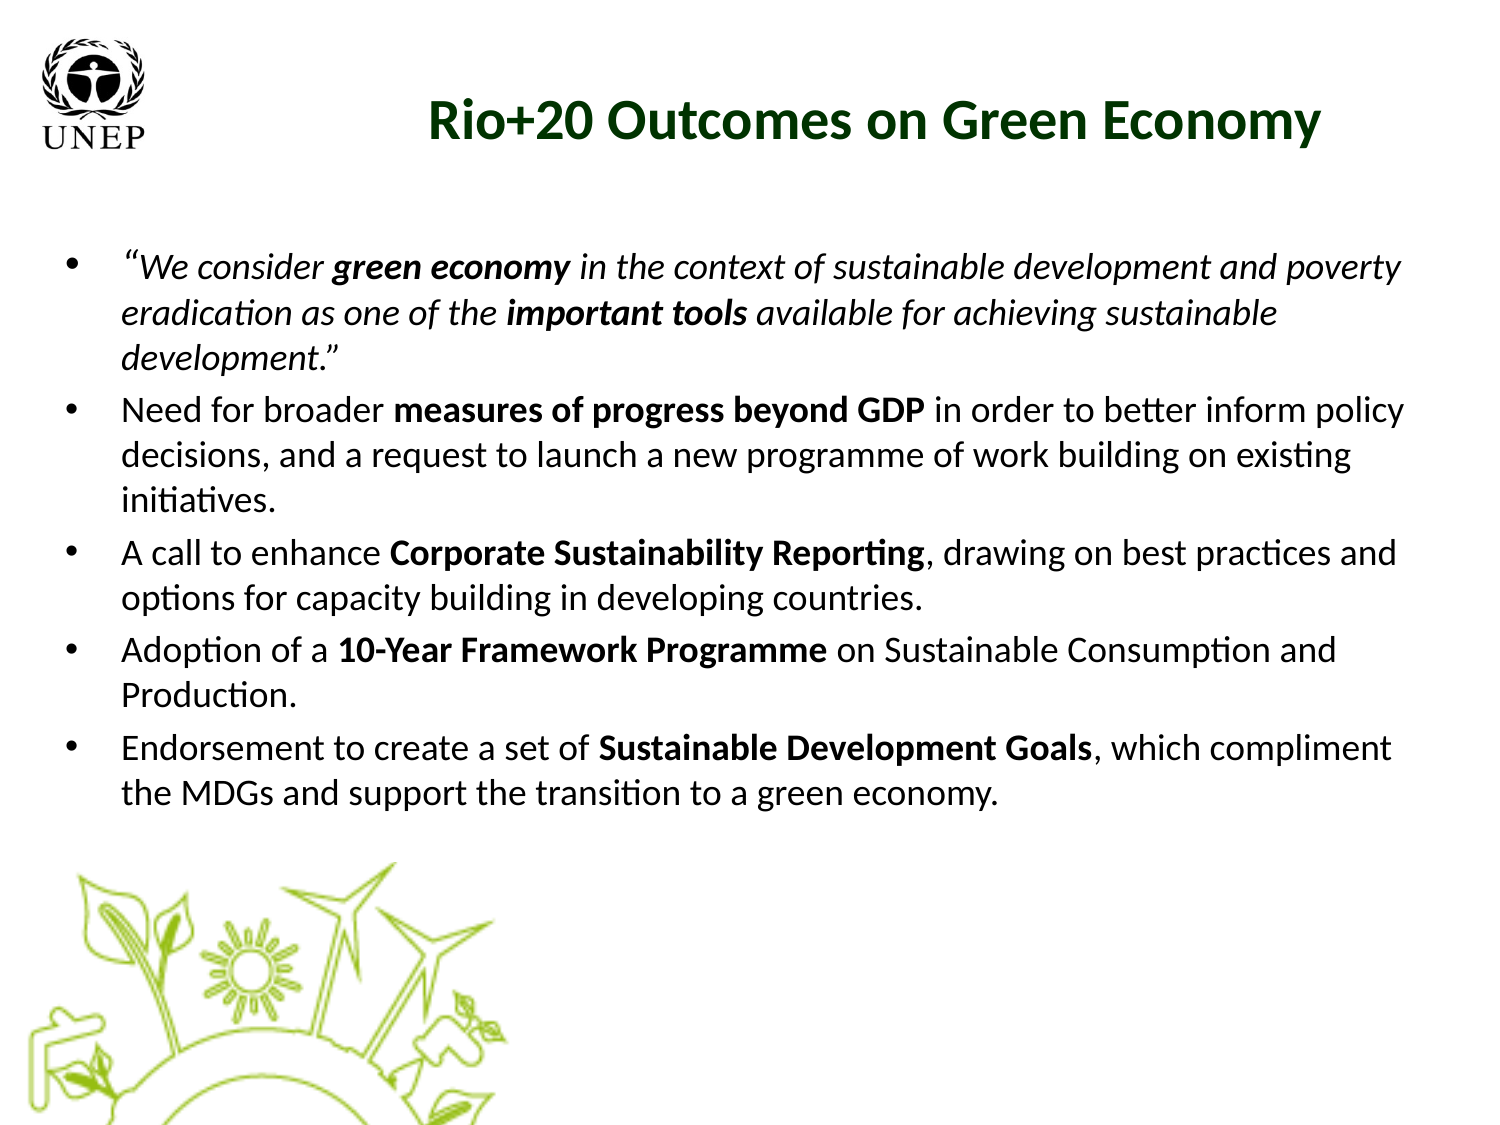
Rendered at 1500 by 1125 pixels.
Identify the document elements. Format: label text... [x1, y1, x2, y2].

title Rio+20 Outcomes on Green Economy [274, 44, 1476, 188]
picture [0, 861, 526, 1125]
picture [40, 37, 146, 151]
list “We consider green economy in the context of sustainable development and poverty eradication as one of the important tools available for achieving sustainable development.” Need for broader measures of progress beyond GDP in order to better inform policy decisions, and a request to launch a new programme of work building on existing initiatives. A call to enhance Corporate Sustainability Reporting, drawing on best practices and options for capacity building in developing countries. Adoption of a 10-Year Framework Programme on Sustainable Consumption and Production. Endorsement to create a set of Sustainable Development Goals, which compliment the MDGs and support the transition to a green economy. [49, 230, 1463, 1008]
